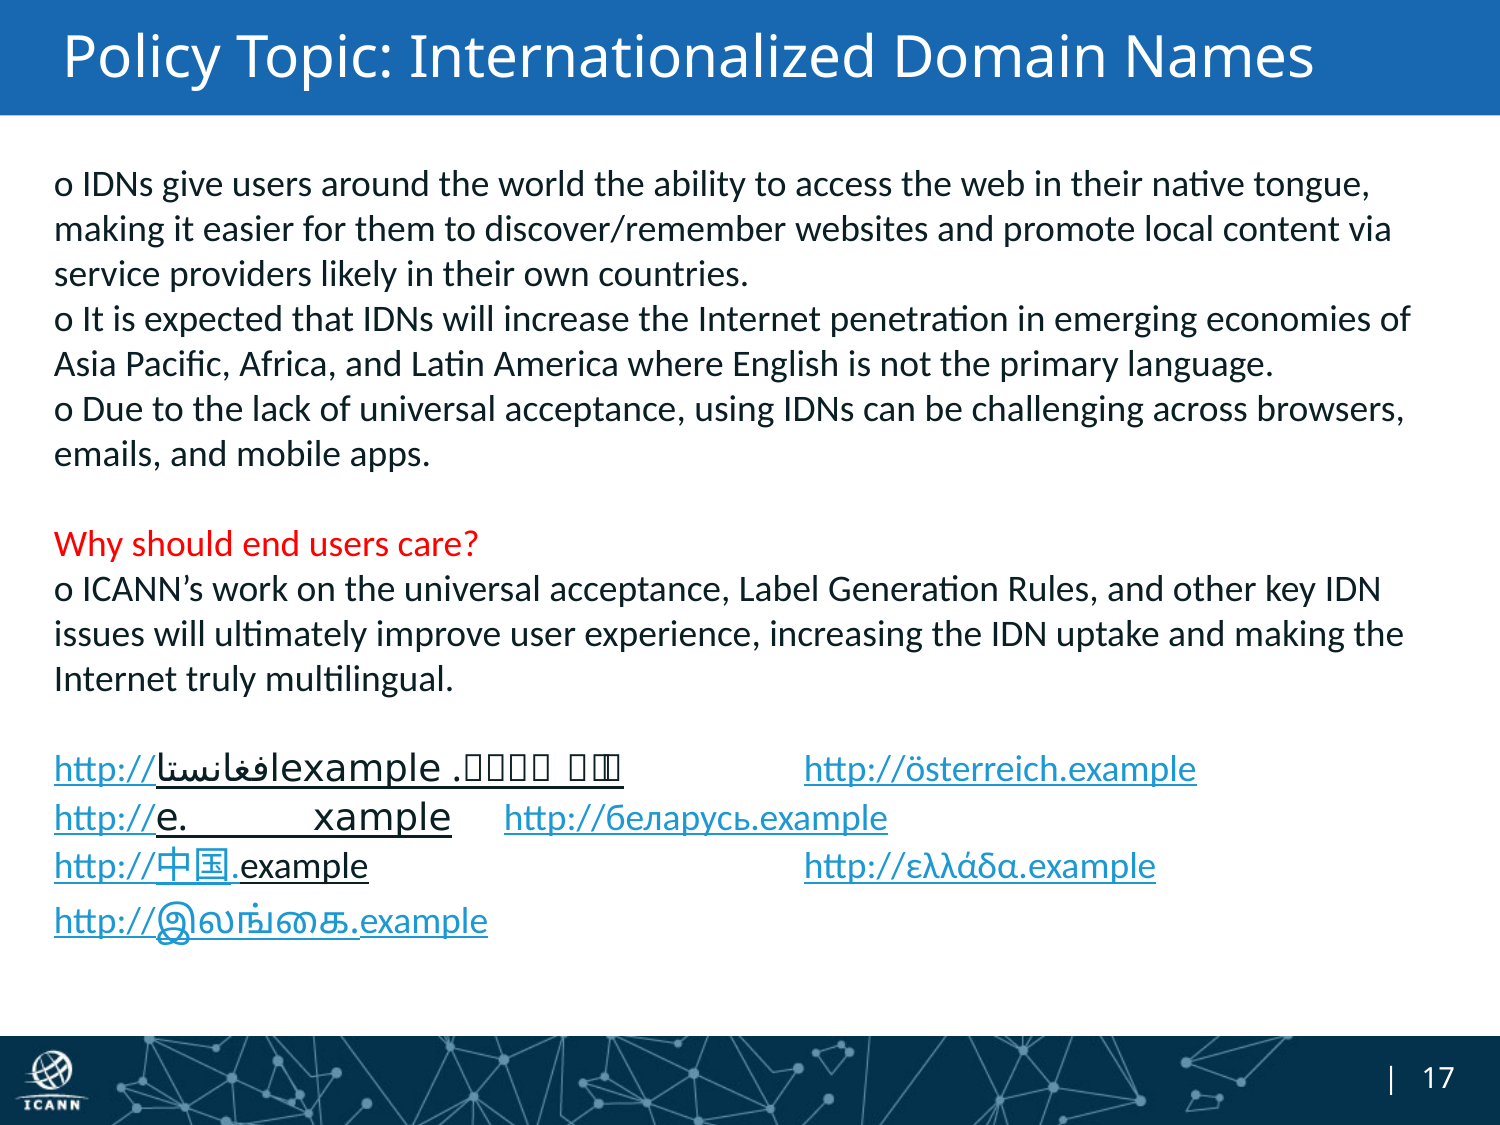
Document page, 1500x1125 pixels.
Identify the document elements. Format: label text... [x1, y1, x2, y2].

text_box o IDNs give users around the world the ability to access the web in their native tongue, making it easier for them to discover/remember websites and promote local content via service providers likely in their own countries. o It is expected that IDNs will increase the Internet penetration in emerging economies of Asia Pacific, Africa, and Latin America where English is not the primary language. o Due to the lack of universal acceptance, using IDNs can be challenging across browsers, emails, and mobile apps. Why should end users care? o ICANN’s work on the universal acceptance, Label Generation Rules, and other key IDN issues will ultimately improve user experience, increasing the IDN uptake and making the Internet truly multilingual. http://افغانستا.example http://österreich.example http://বাংলাদেশ.example http://беларусь.example http://中国.example http://ελλάδα.example http://இலங்கை.example [39, 151, 1428, 995]
picture [0, 1036, 1500, 1125]
title Policy Topic: Internationalized Domain Names (IDNs) [0, 0, 1500, 116]
